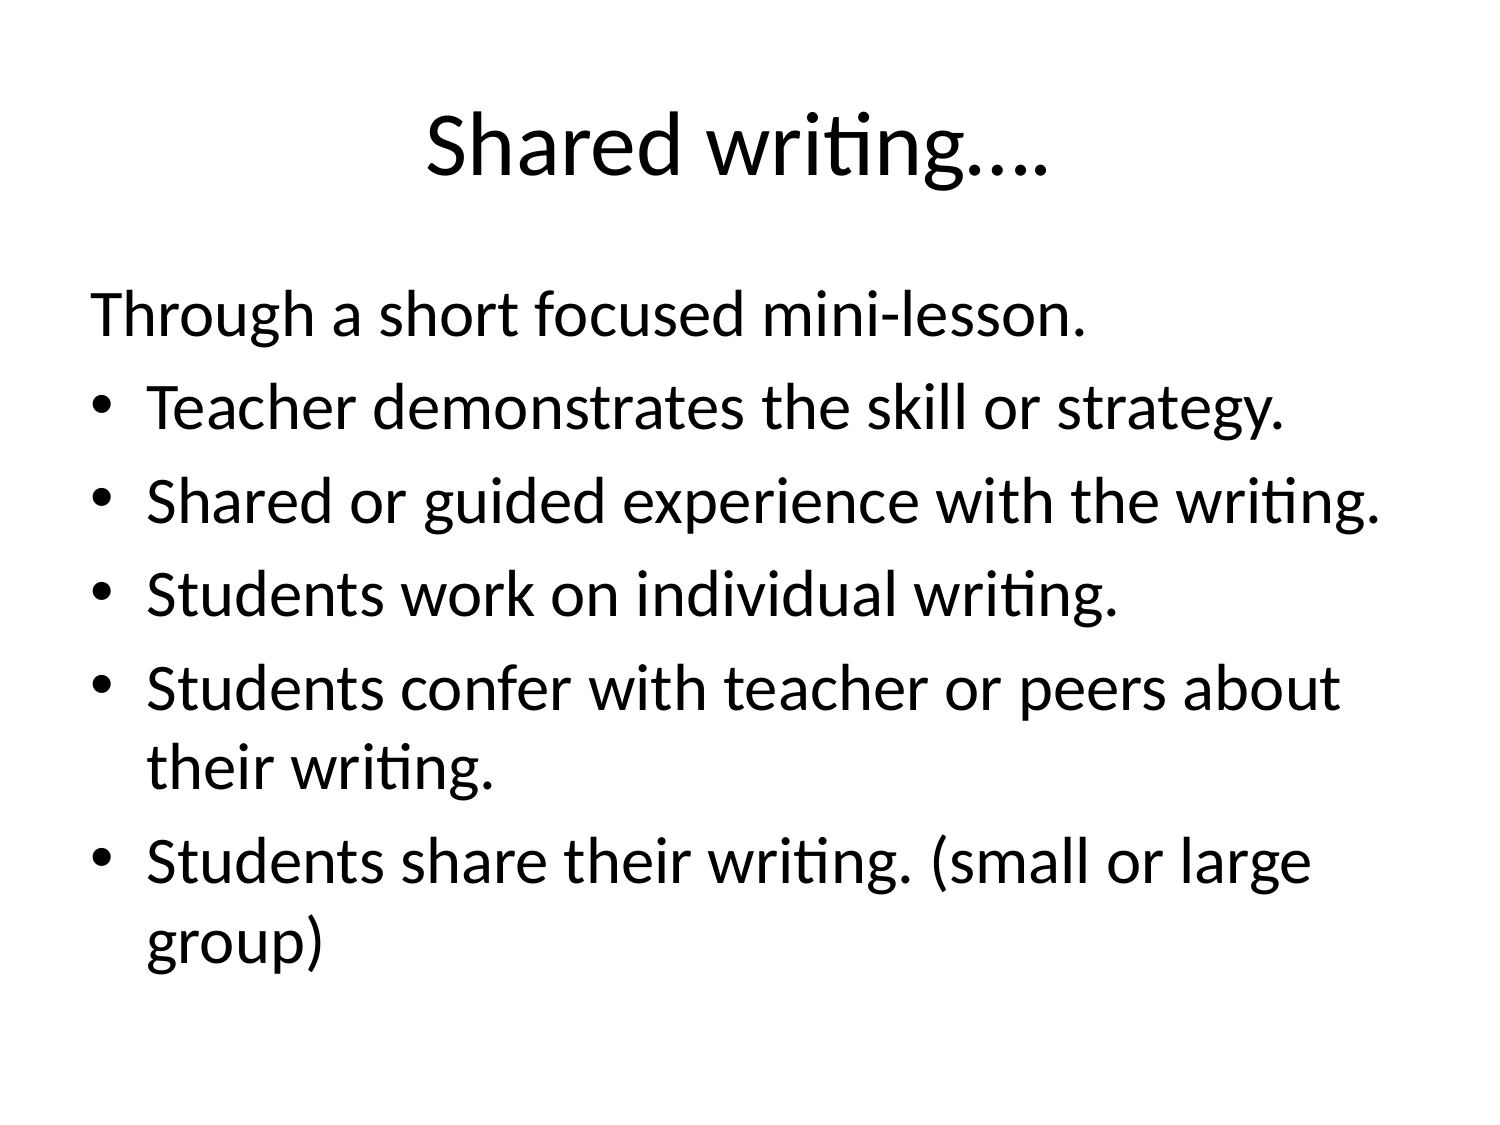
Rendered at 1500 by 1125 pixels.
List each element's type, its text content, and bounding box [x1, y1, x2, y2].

title Shared writing…. [75, 45, 1425, 233]
list Through a short focused mini-lesson. Teacher demonstrates the skill or strategy. Shared or guided experience with the writing. Students work on individual writing. Students confer with teacher or peers about their writing. Students share their writing. (small or large group) [75, 262, 1425, 1005]
